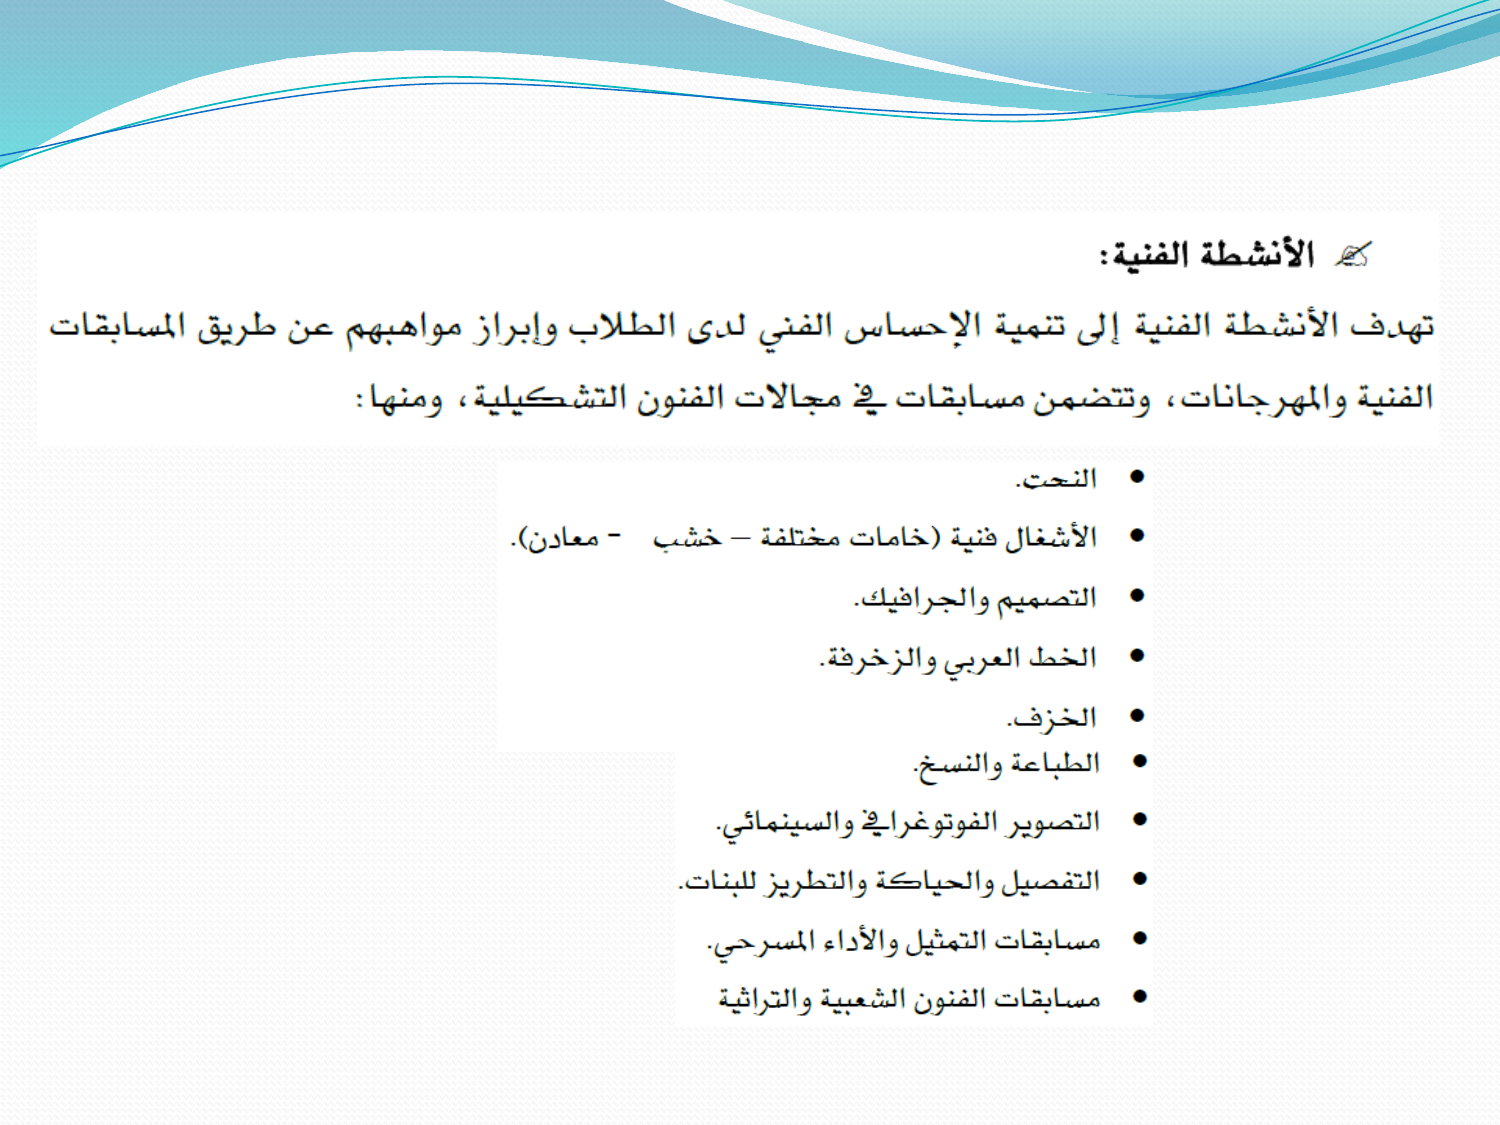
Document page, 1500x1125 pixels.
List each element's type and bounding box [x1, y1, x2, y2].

text_box [37, 213, 1440, 1026]
